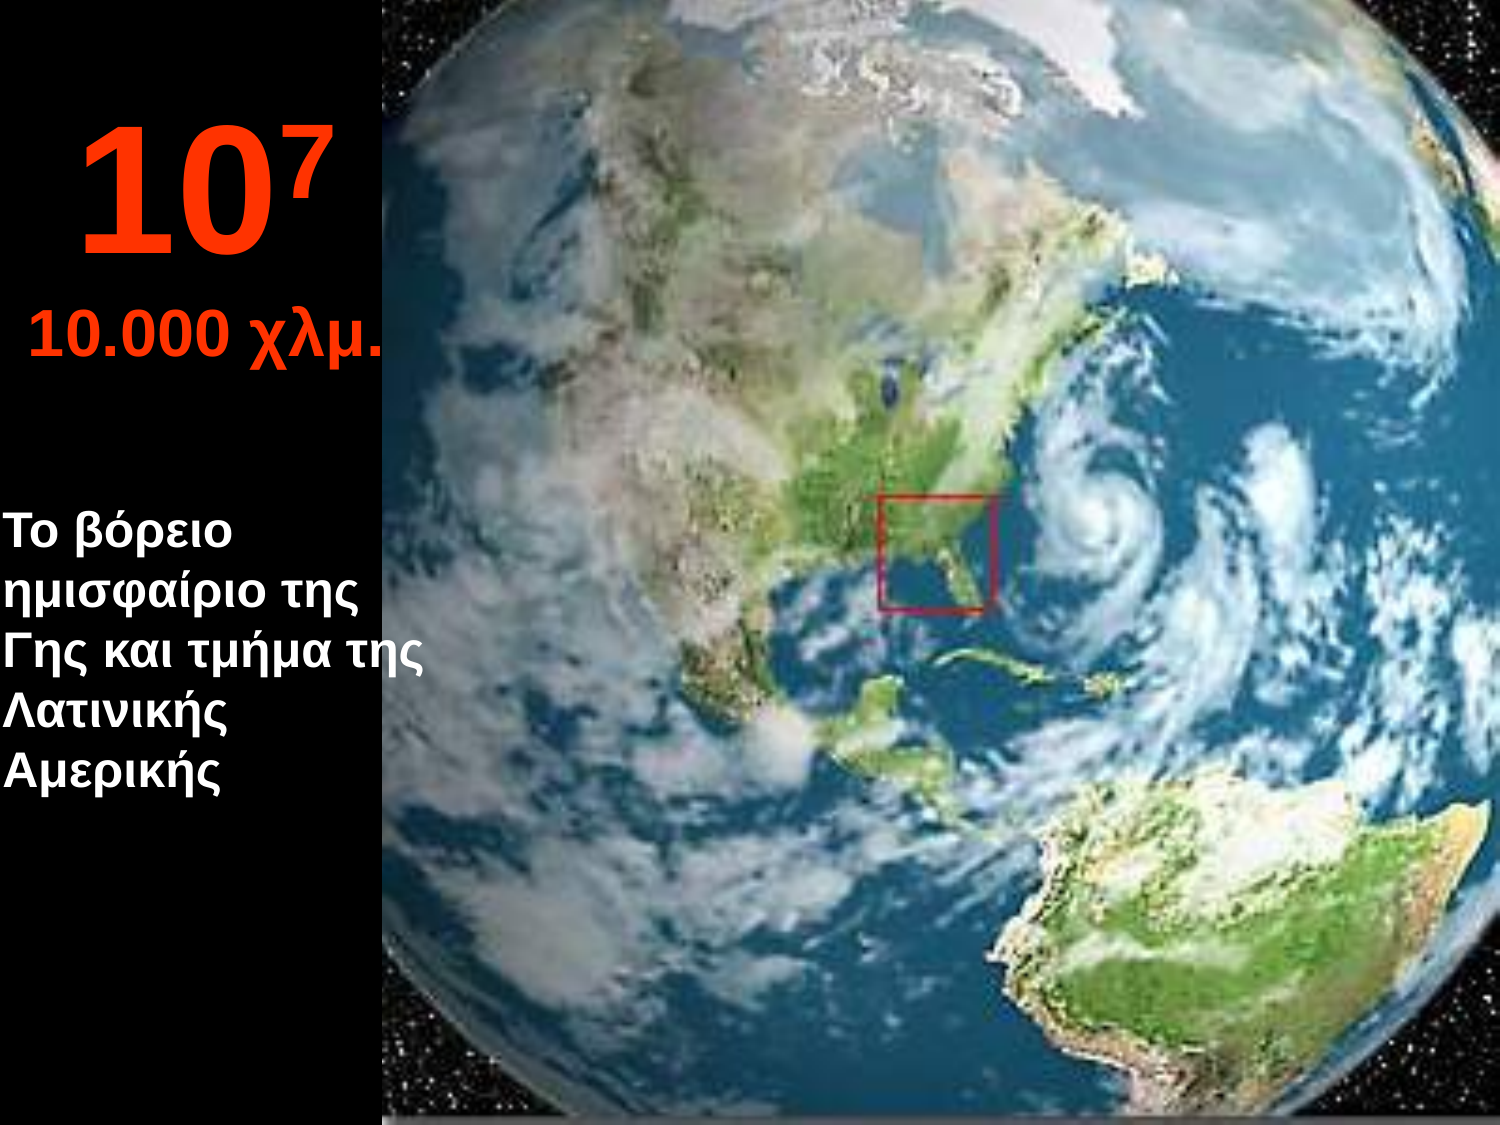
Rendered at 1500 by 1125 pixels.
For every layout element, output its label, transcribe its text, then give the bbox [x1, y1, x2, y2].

text_box Το βόρειο ημισφαίριο της Γης και τμήμα της Λατινικής Αμερικής [0, 490, 377, 805]
picture [382, 0, 1500, 1125]
text_box 107 10.000 χλμ. [13, 62, 377, 457]
